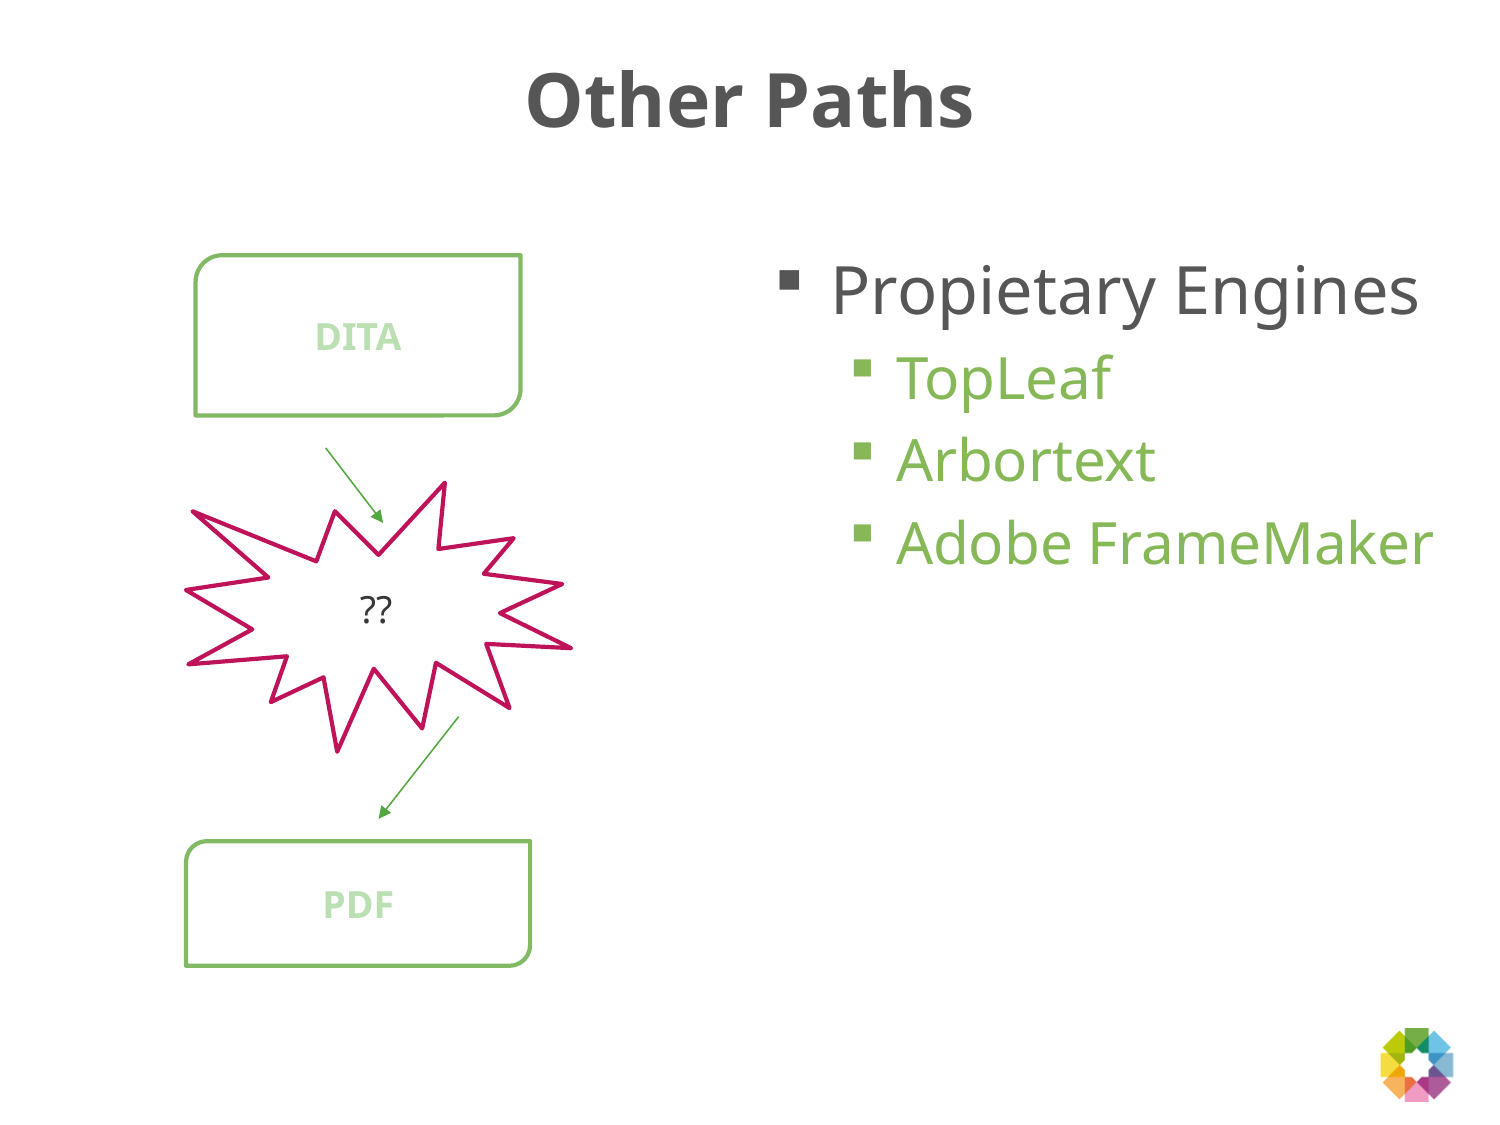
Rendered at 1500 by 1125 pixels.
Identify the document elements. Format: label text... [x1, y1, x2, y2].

title Other Paths [45, 45, 1455, 233]
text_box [378, 716, 459, 820]
text_box ?? [183, 480, 574, 754]
text_box DITA [193, 253, 523, 418]
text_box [325, 447, 384, 524]
text_box PDF [183, 839, 533, 968]
picture [1380, 1028, 1455, 1102]
list Propietary Engines TopLeaf Arbortext Adobe FrameMaker [759, 241, 1455, 1012]
